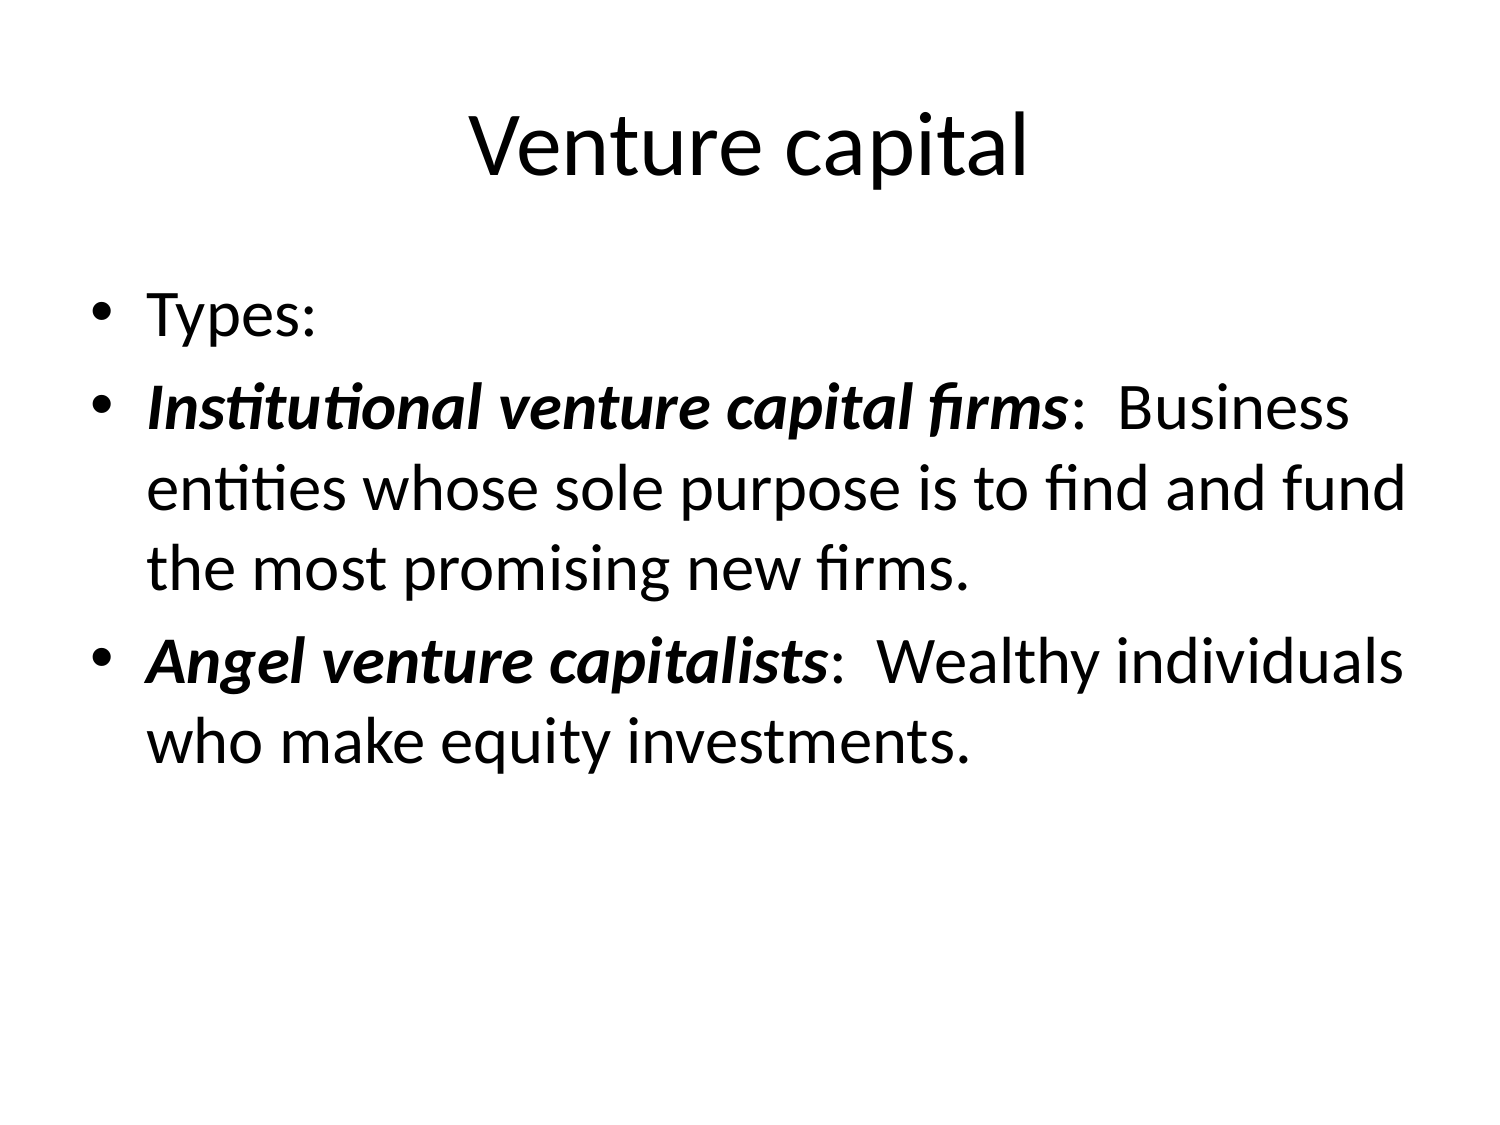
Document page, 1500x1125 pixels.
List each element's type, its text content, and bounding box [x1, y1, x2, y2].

title Venture capital [75, 45, 1425, 233]
list Types: Institutional venture capital firms: Business entities whose sole purpose is to find and fund the most promising new firms. Angel venture capitalists: Wealthy individuals who make equity investments. [75, 262, 1425, 1005]
